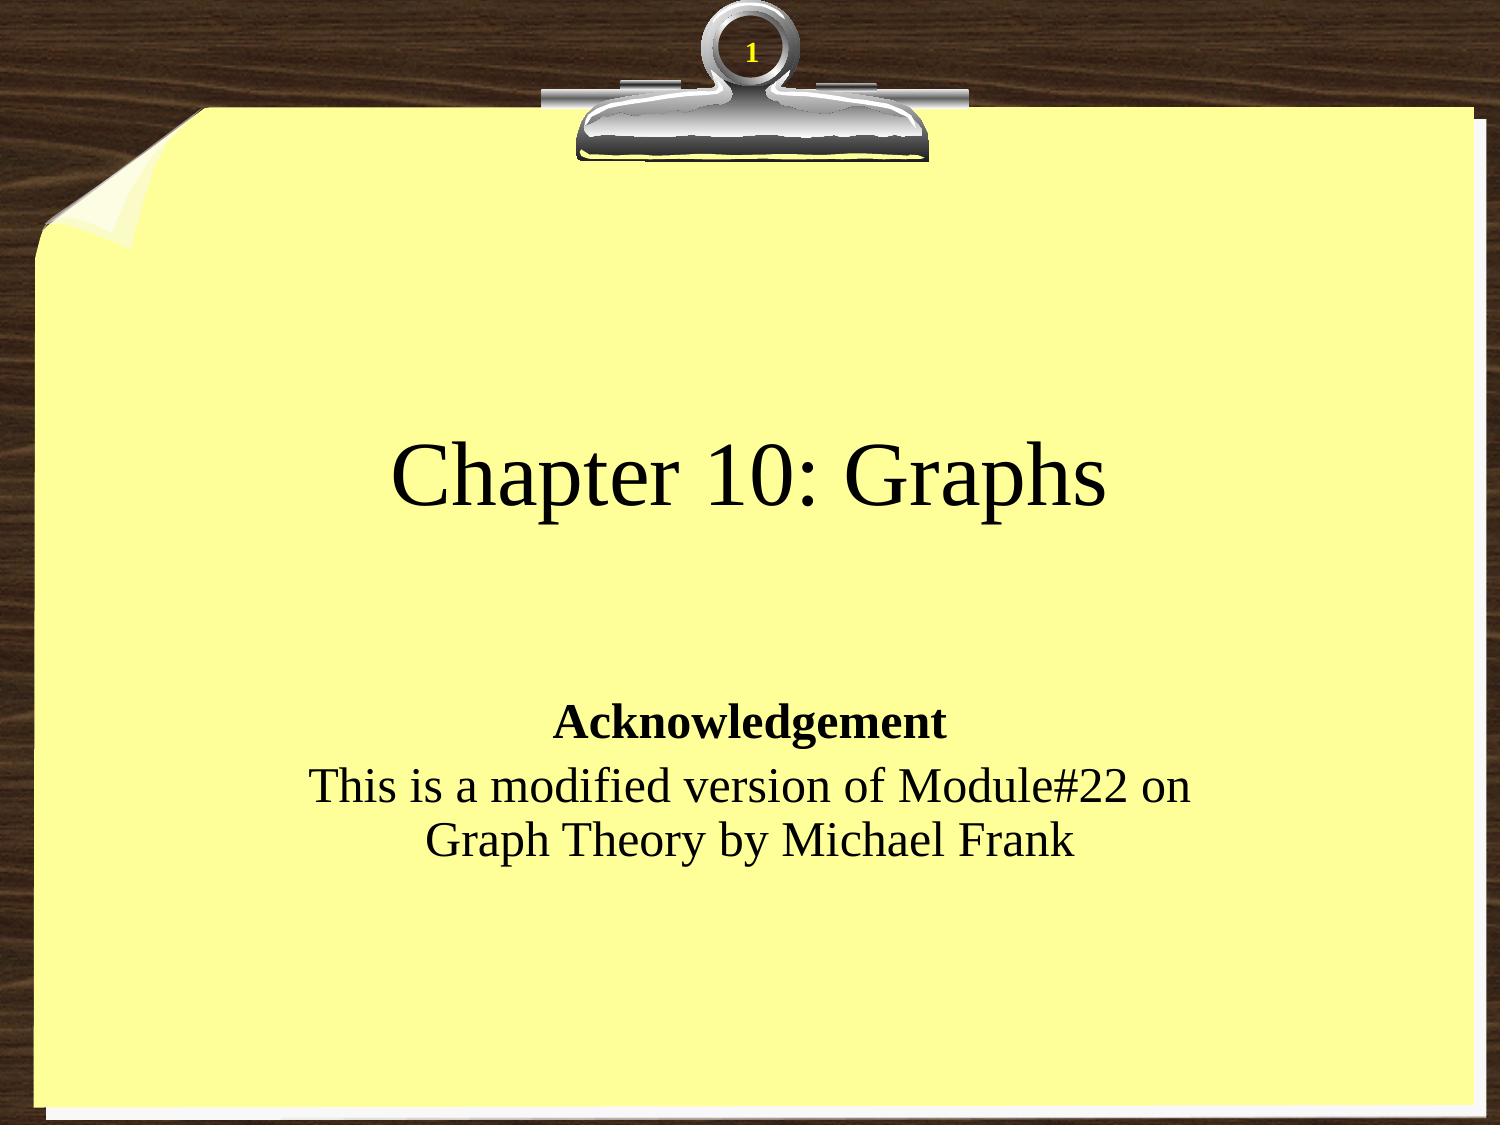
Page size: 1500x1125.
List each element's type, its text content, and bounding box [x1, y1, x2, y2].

slide_number 1 [395, 18, 776, 84]
picture [0, 0, 1500, 1125]
subtitle Acknowledgement This is a modified version of Module#22 on Graph Theory by Michael Frank [224, 686, 1276, 889]
picture [776, 27, 783, 66]
picture [681, 84, 715, 89]
title Chapter 10: Graphs [111, 374, 1388, 563]
